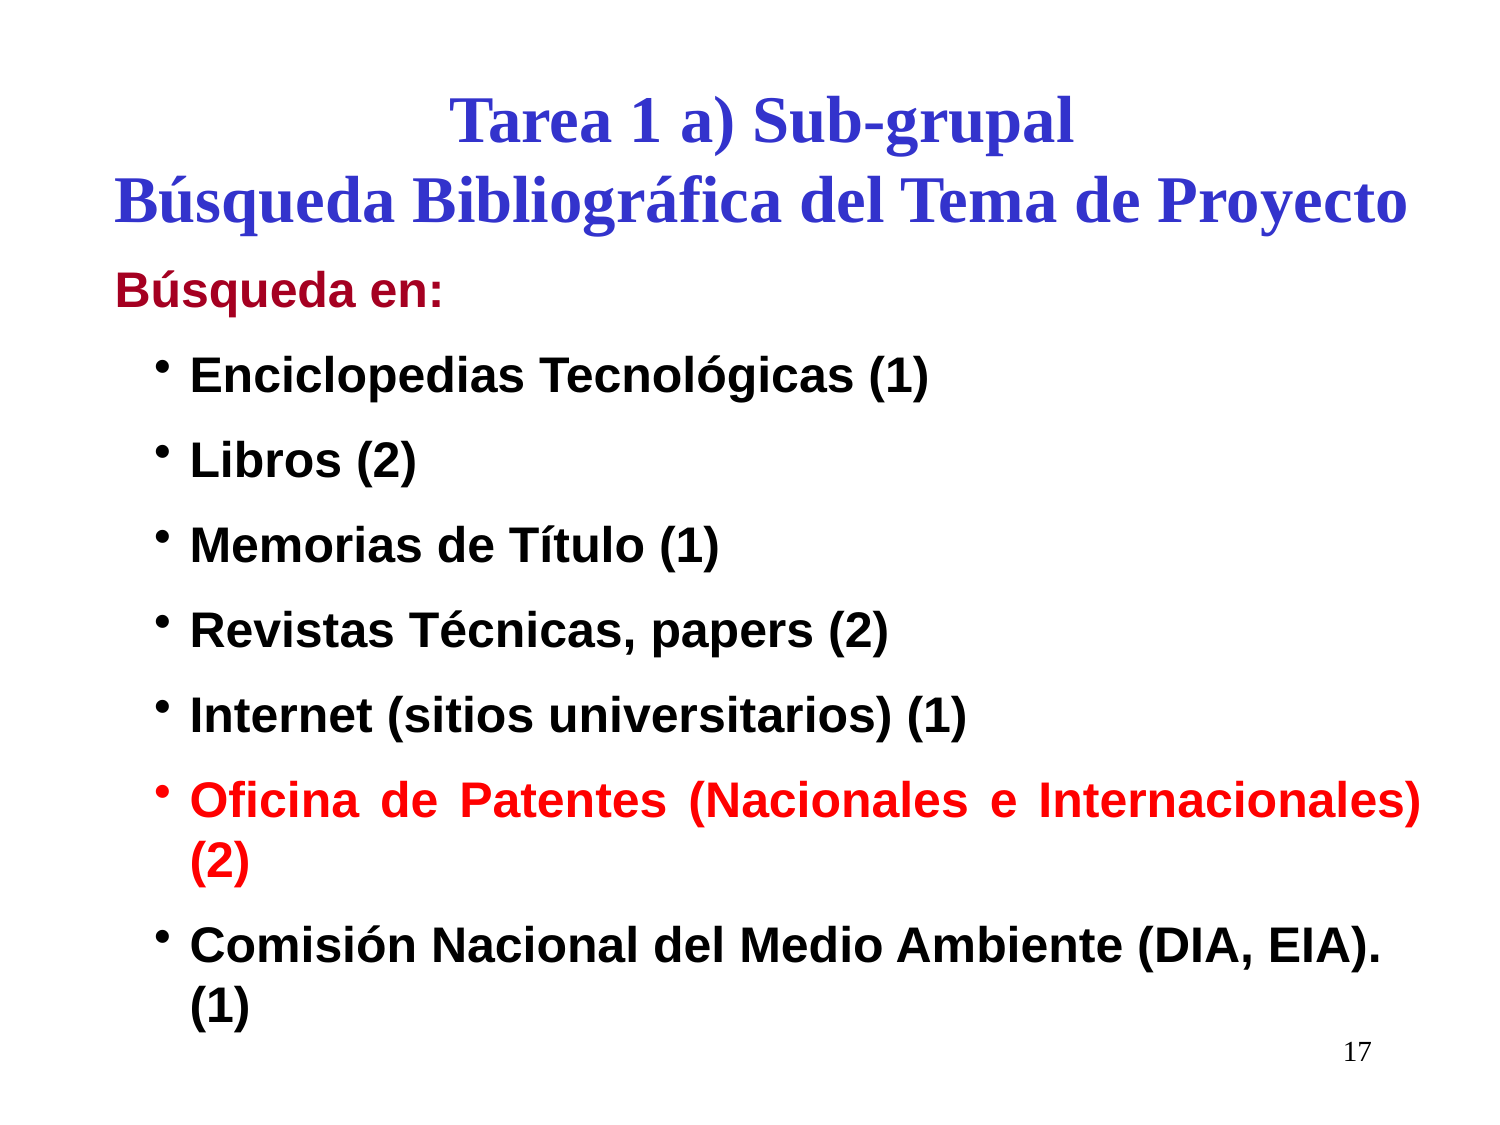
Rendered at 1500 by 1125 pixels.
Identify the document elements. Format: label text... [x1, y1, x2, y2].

title Tarea 1 a) Sub-grupal Búsqueda Bibliográfica del Tema de Proyecto [68, 62, 1457, 251]
slide_number 17 [1074, 1024, 1388, 1101]
text_box Búsqueda en: Enciclopedias Tecnológicas (1) Libros (2) Memorias de Título (1) Revistas Técnicas, papers (2) Internet (sitios universitarios) (1) Oficina de Patentes (Nacionales e Internacionales) (2) Comisión Nacional del Medio Ambiente (DIA, EIA).(1) [99, 249, 1438, 1040]
